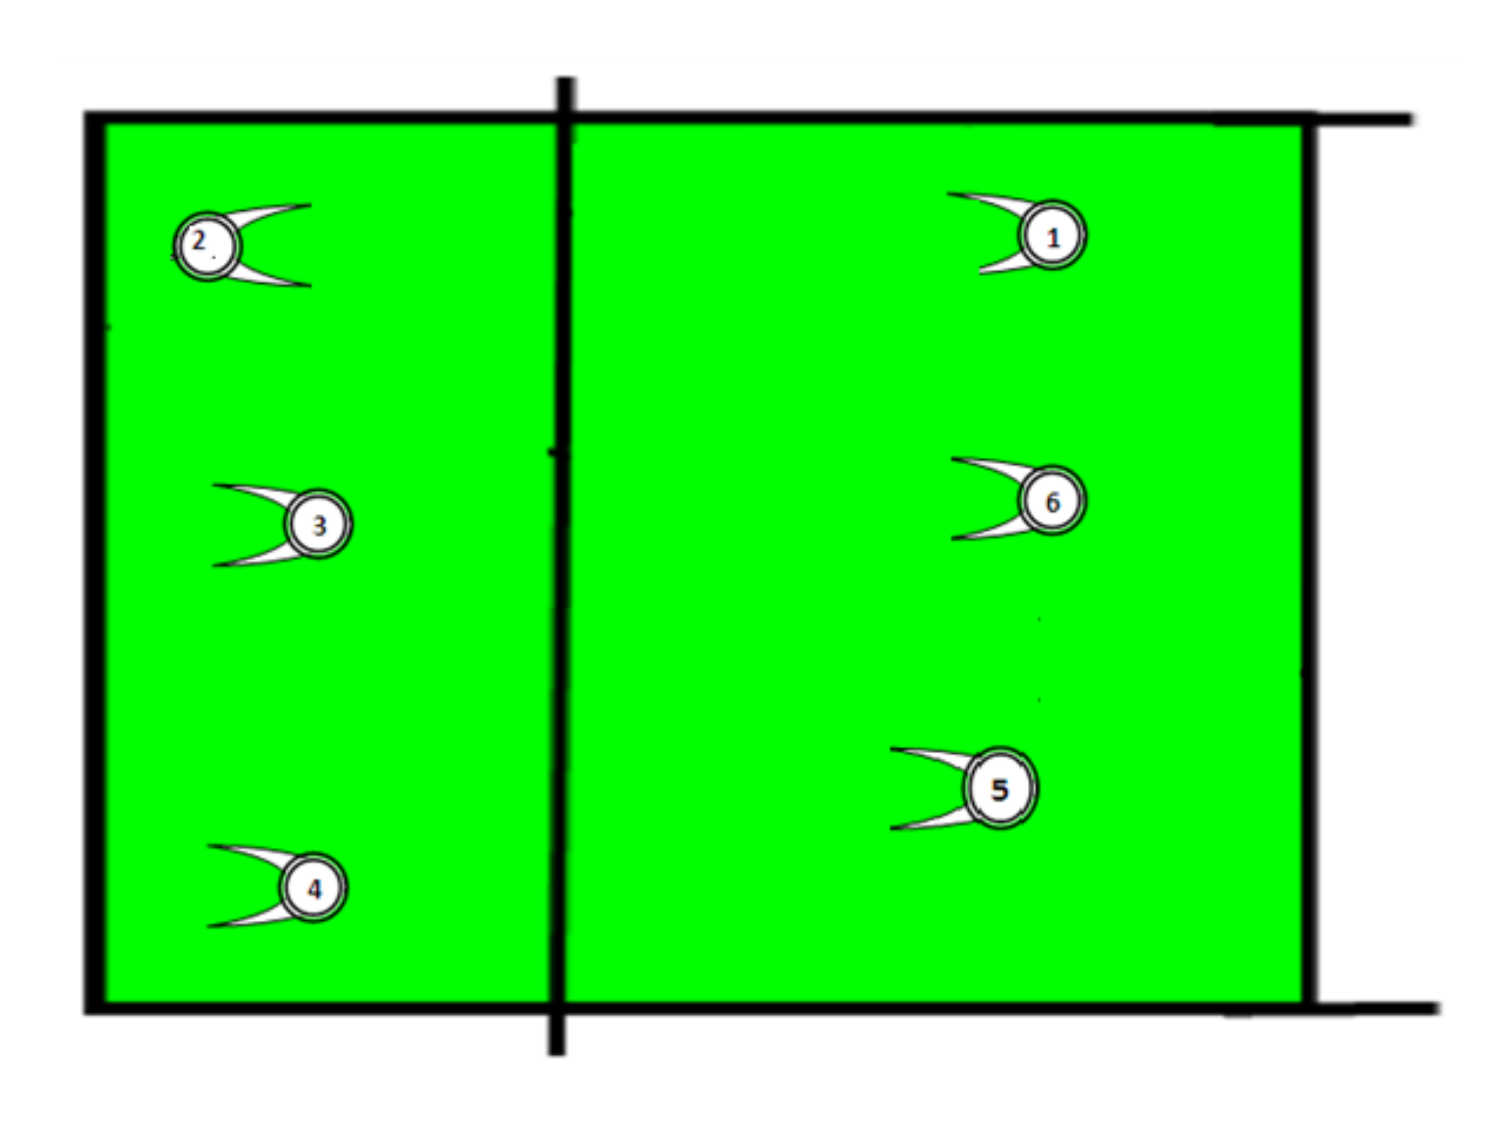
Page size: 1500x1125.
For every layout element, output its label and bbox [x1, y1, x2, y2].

picture [55, 62, 1462, 1076]
